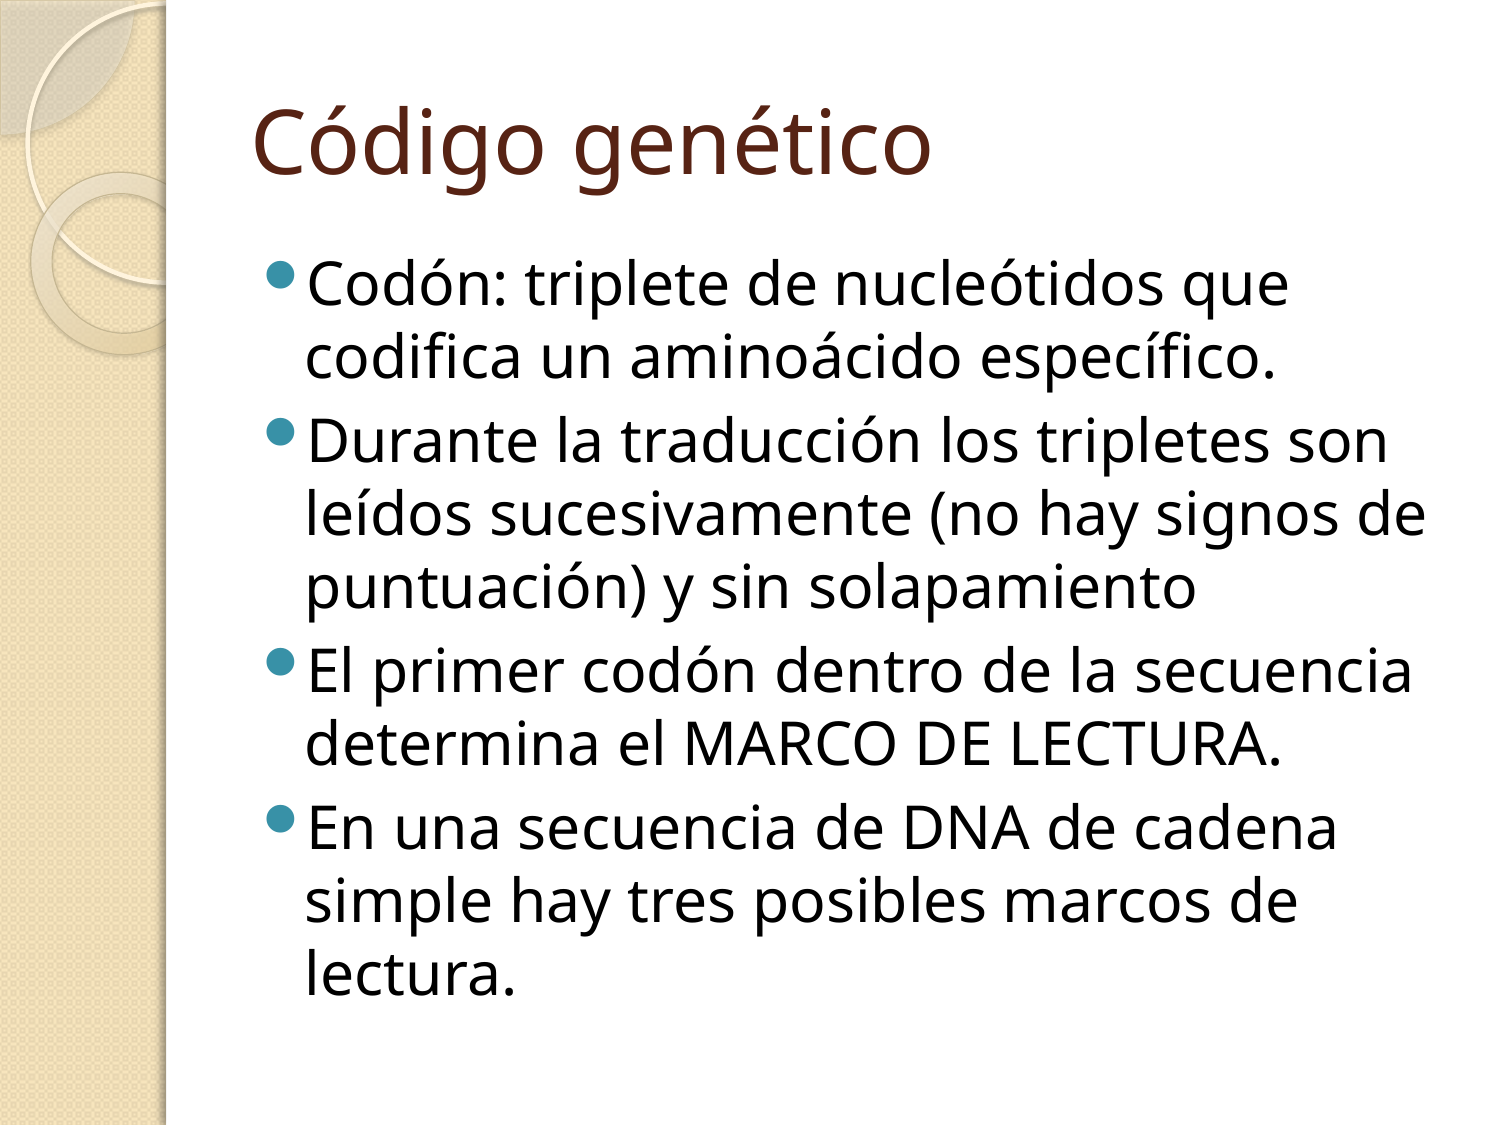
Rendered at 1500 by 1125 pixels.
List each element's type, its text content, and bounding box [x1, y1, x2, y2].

title Código genético [235, 45, 1466, 233]
list Codón: triplete de nucleótidos que codifica un aminoácido específico. Durante la traducción los tripletes son leídos sucesivamente (no hay signos de puntuación) y sin solapamiento El primer codón dentro de la secuencia determina el MARCO DE LECTURA. En una secuencia de DNA de cadena simple hay tres posibles marcos de lectura. [235, 237, 1466, 1025]
